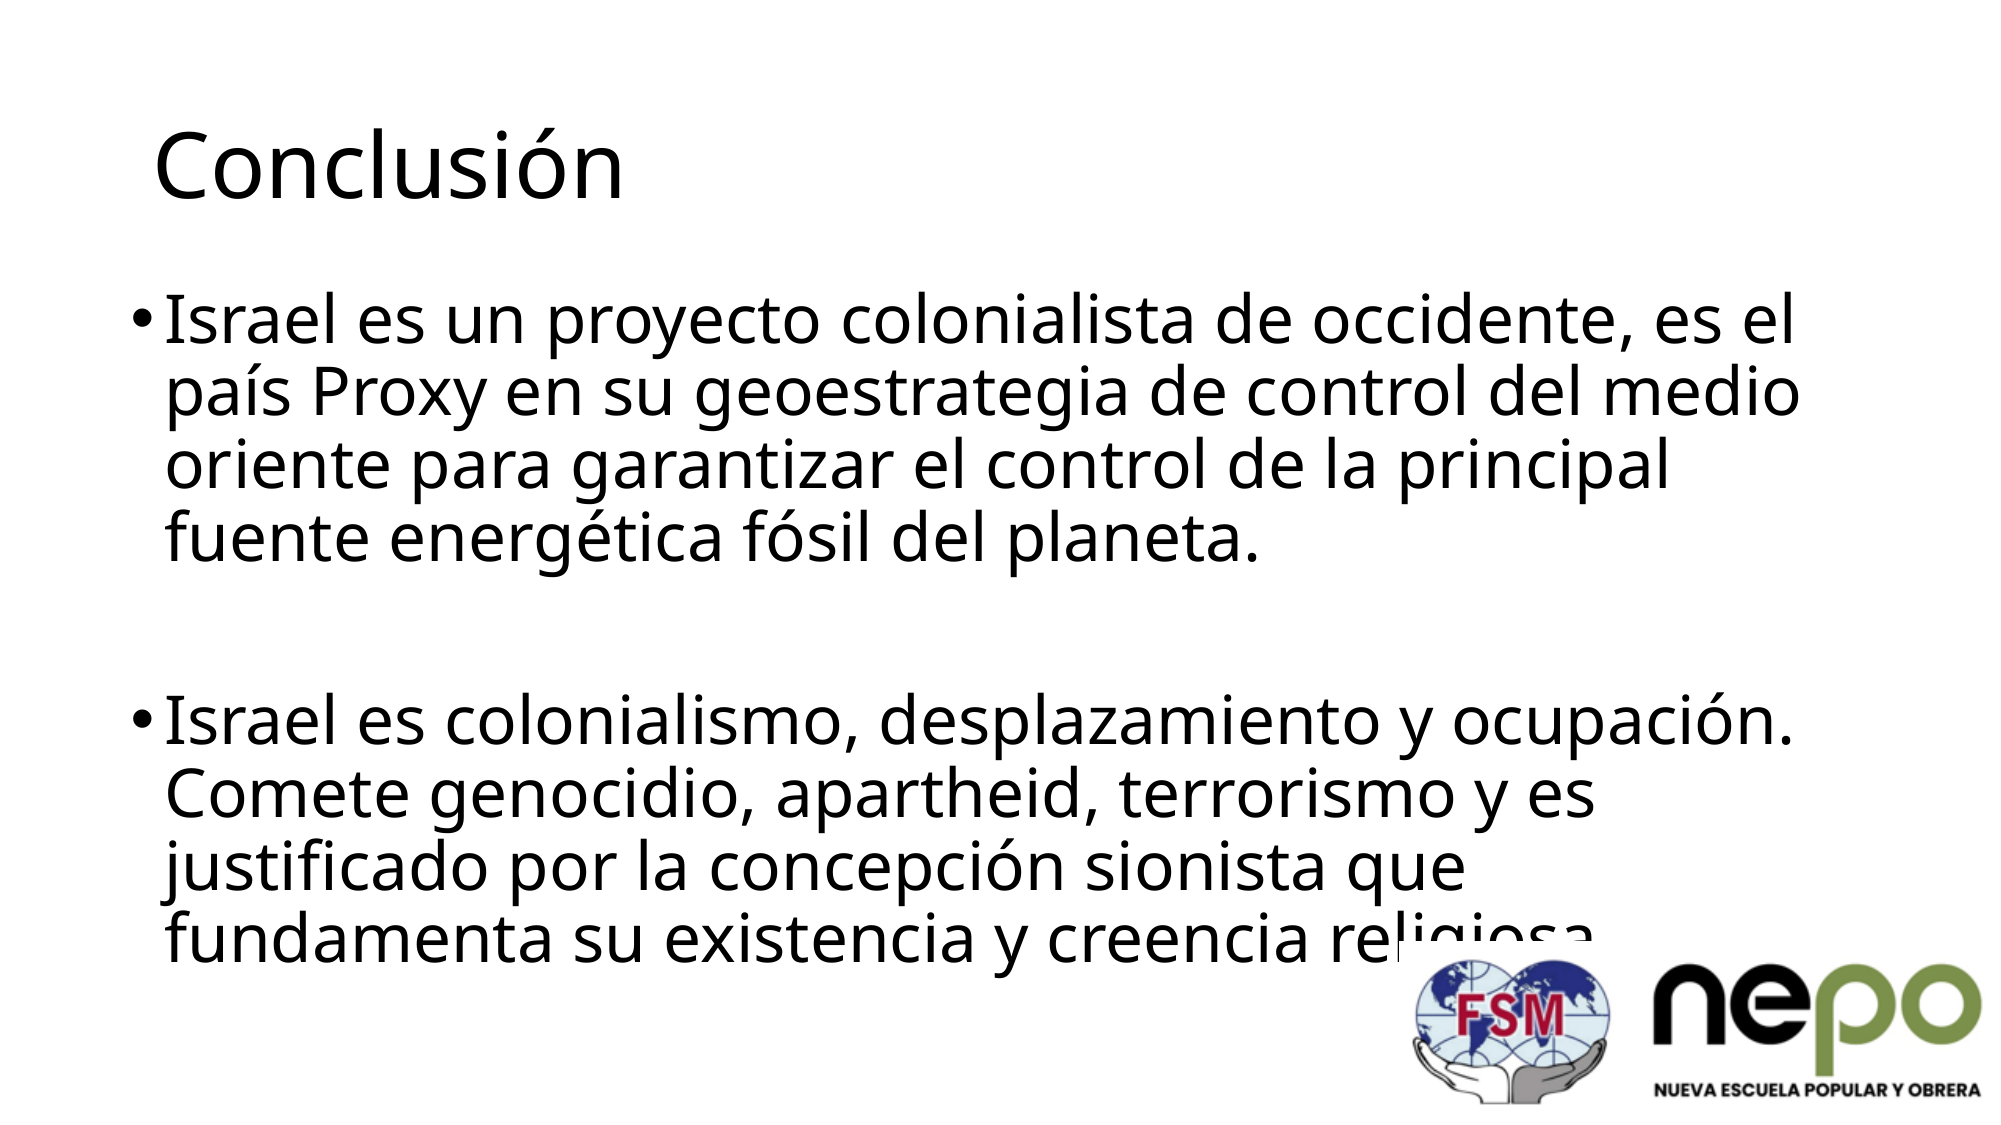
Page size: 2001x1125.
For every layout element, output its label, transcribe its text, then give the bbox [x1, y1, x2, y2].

list Israel es un proyecto colonialista de occidente, es el país Proxy en su geoestrategia de control del medio oriente para garantizar el control de la principal fuente energética fósil del planeta. Israel es colonialismo, desplazamiento y ocupación. Comete genocidio, apartheid, terrorismo y es justificado por la concepción sionista que fundamenta su existencia y creencia religiosa. [115, 277, 1841, 992]
title Conclusión [137, 59, 1863, 278]
picture [1399, 940, 2000, 1114]
